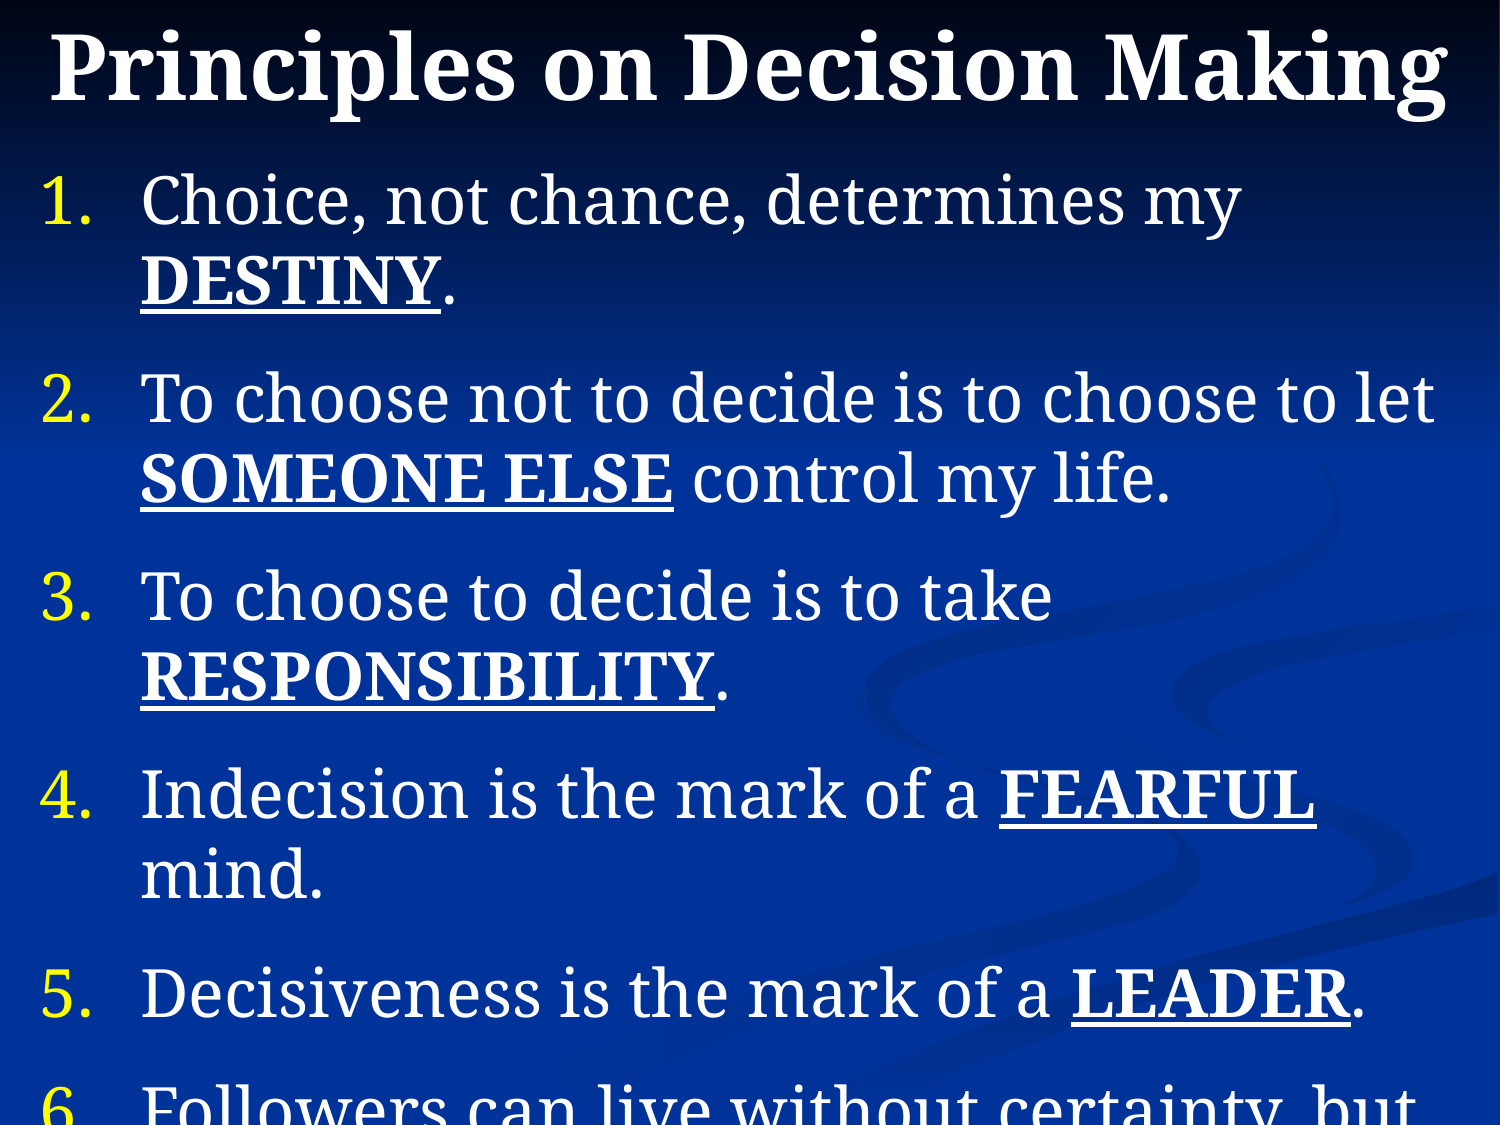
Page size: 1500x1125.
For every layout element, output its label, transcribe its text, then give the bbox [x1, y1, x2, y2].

title Principles on Decision Making [0, 12, 1500, 226]
list Choice, not chance, determines my DESTINY. To choose not to decide is to choose to let SOMEONE ELSE control my life. To choose to decide is to take RESPONSIBILITY. Indecision is the mark of a FEARFUL mind. 5. Decisiveness is the mark of a LEADER. Followers can live without certainty, but they cannot live without CLARITY. [24, 149, 1476, 826]
